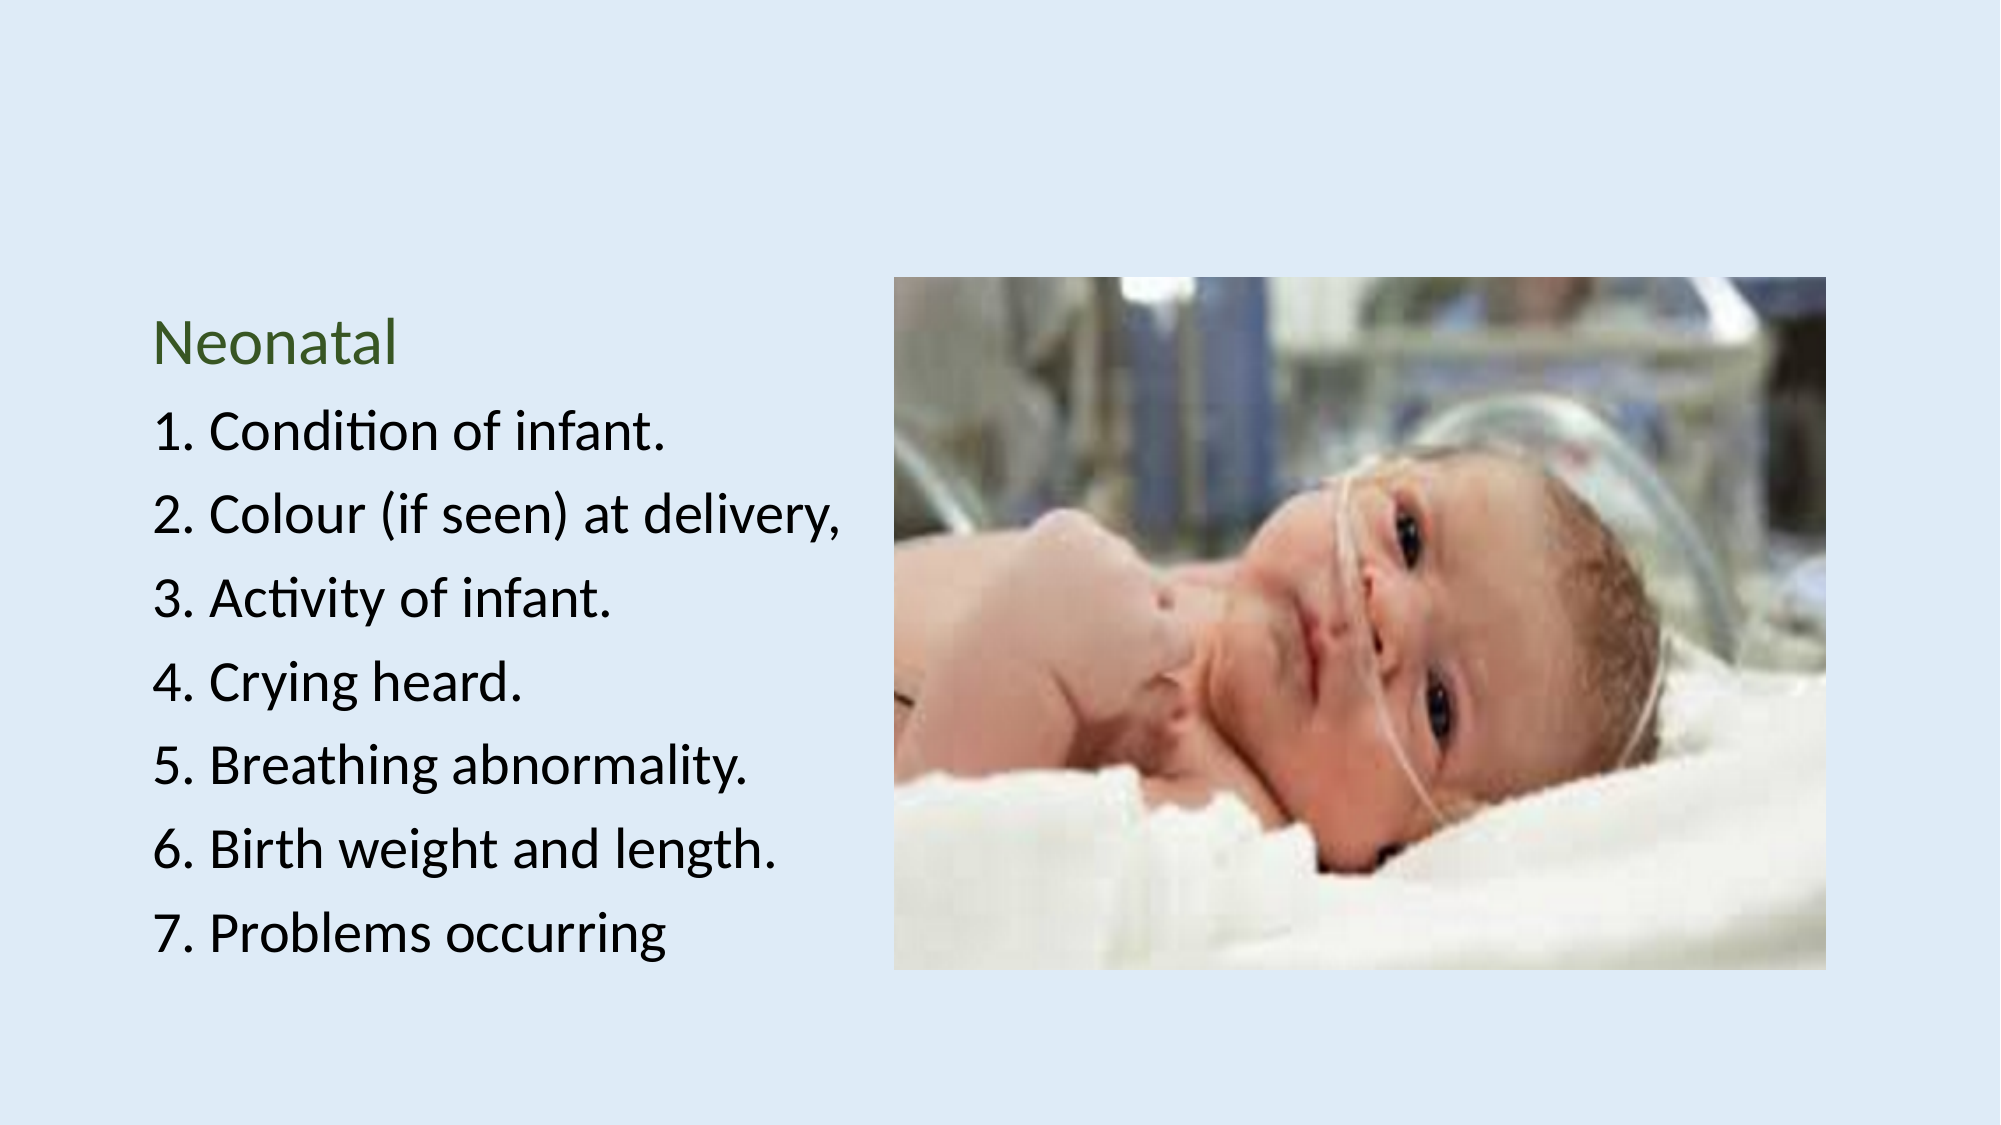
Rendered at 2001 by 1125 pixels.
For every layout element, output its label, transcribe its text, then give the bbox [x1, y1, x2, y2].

list Neonatal 1. Condition of infant. 2. Colour (if seen) at delivery, 3. Activity of infant. 4. Crying heard. 5. Breathing abnormality. 6. Birth weight and length. 7. Problems occurring [137, 299, 1863, 1014]
picture [894, 277, 1826, 970]
